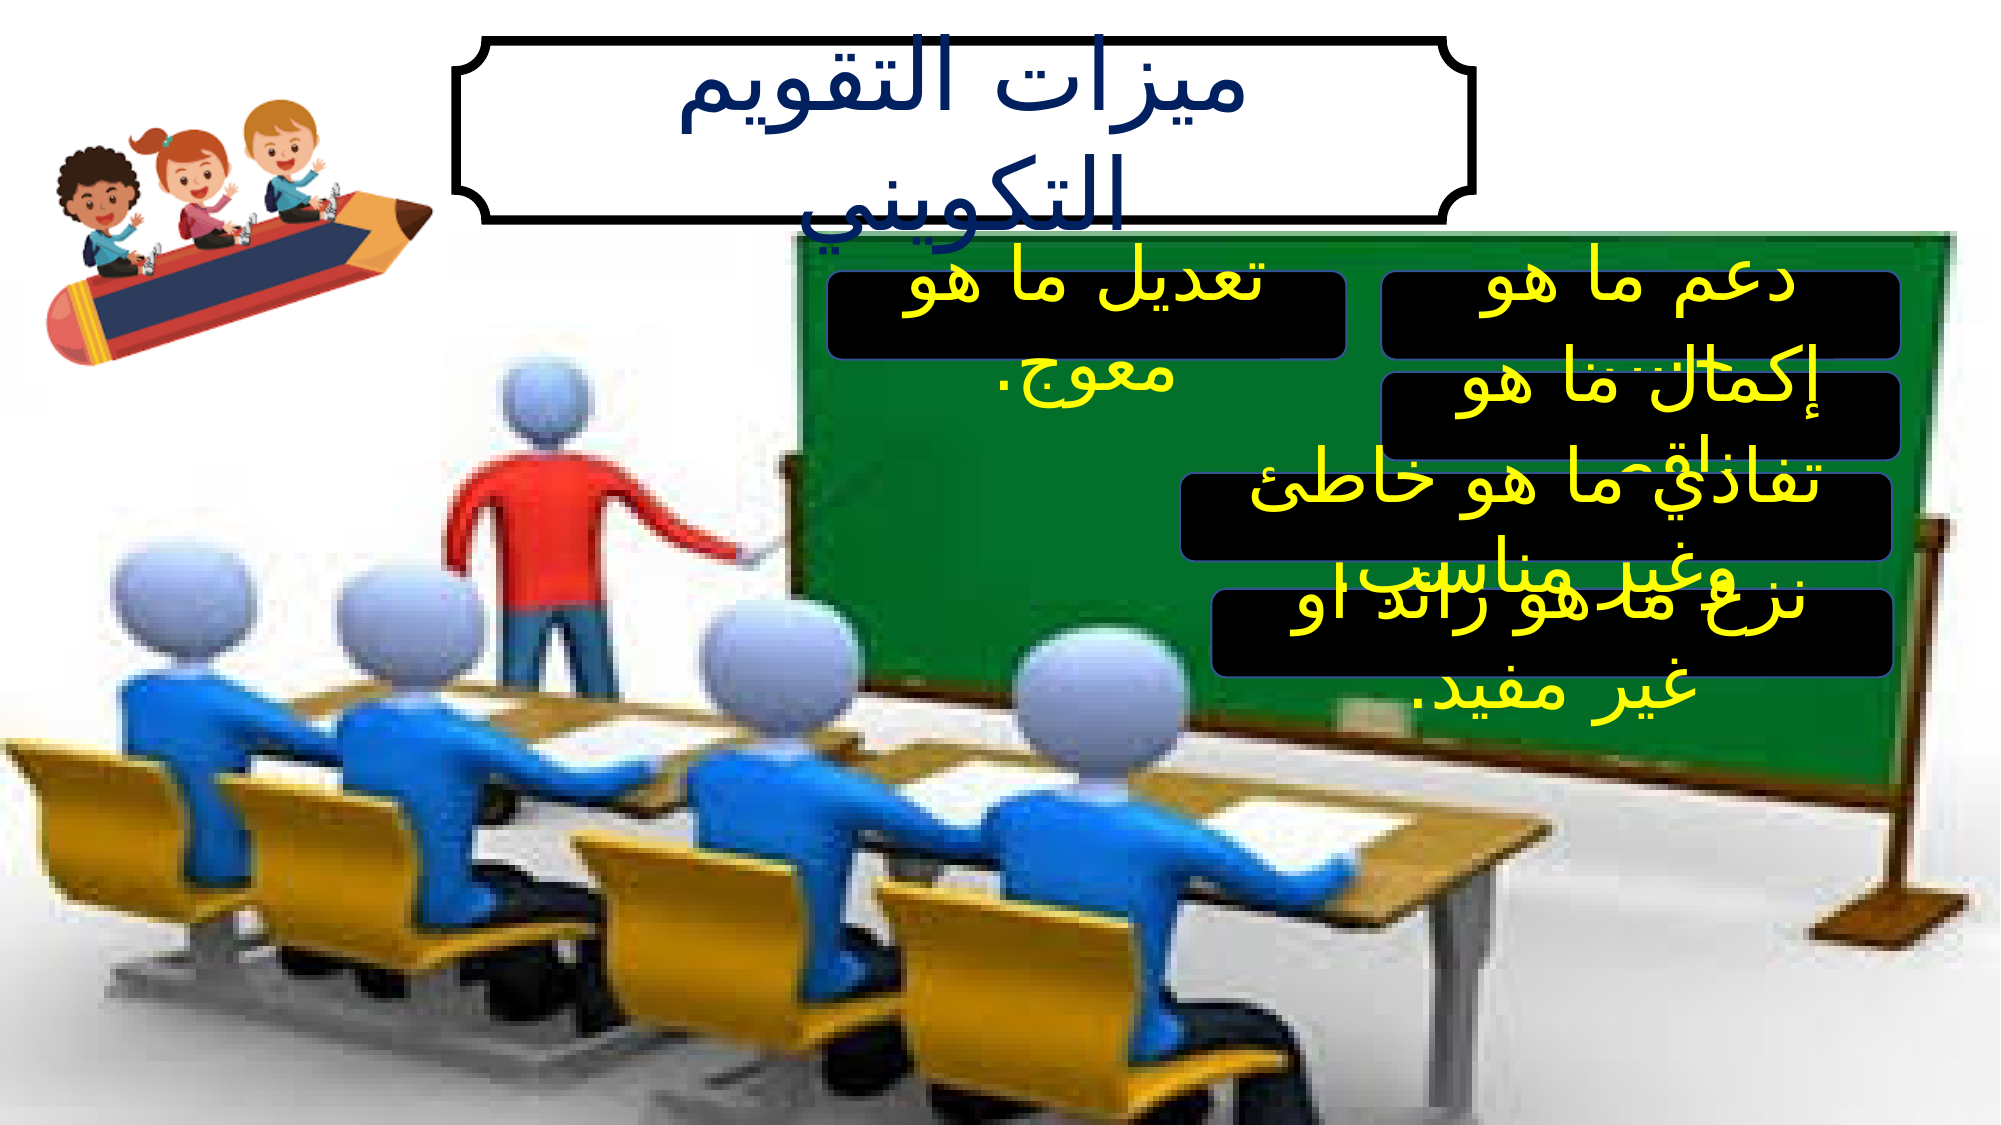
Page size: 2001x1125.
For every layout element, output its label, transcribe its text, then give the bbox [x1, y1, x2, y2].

text_box ميزات التقويم التكويني [455, 39, 1474, 222]
picture [0, 93, 2000, 1125]
